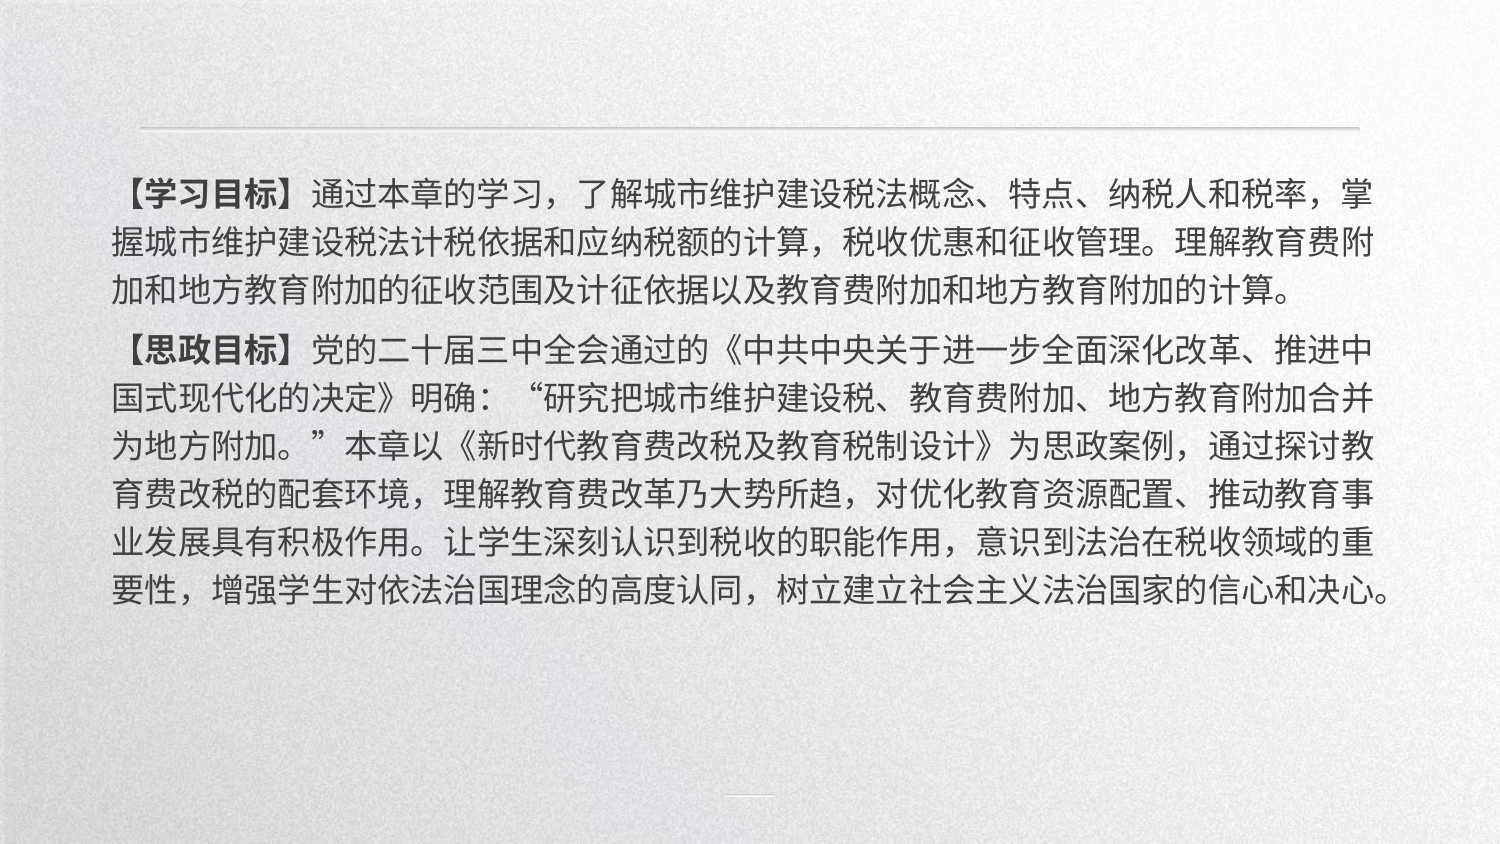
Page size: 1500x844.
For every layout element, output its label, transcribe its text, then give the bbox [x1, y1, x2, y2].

picture [0, 0, 1500, 844]
text_box 【学习目标】通过本章的学习，了解城市维护建设税法概念、特点、纳税人和税率，掌握城市维护建设税法计税依据和应纳税额的计算，税收优惠和征收管理。理解教育费附加和地方教育附加的征收范围及计征依据以及教育费附加和地方教育附加的计算。 【思政目标】党的二十届三中全会通过的《中共中央关于进一步全面深化改革、推进中国式现代化的决定》明确：“研究把城市维护建设税、教育费附加、地方教育附加合并为地方附加。”本章以《新时代教育费改税及教育税制设计》为思政案例，通过探讨教育费改税的配套环境，理解教育费改革乃大势所趋，对优化教育资源配置、推动教育事业发展具有积极作用。让学生深刻认识到税收的职能作用，意识到法治在税收领域的重要性，增强学生对依法治国理念的高度认同，树立建立社会主义法治国家的信心和决心。 [100, 159, 1400, 615]
